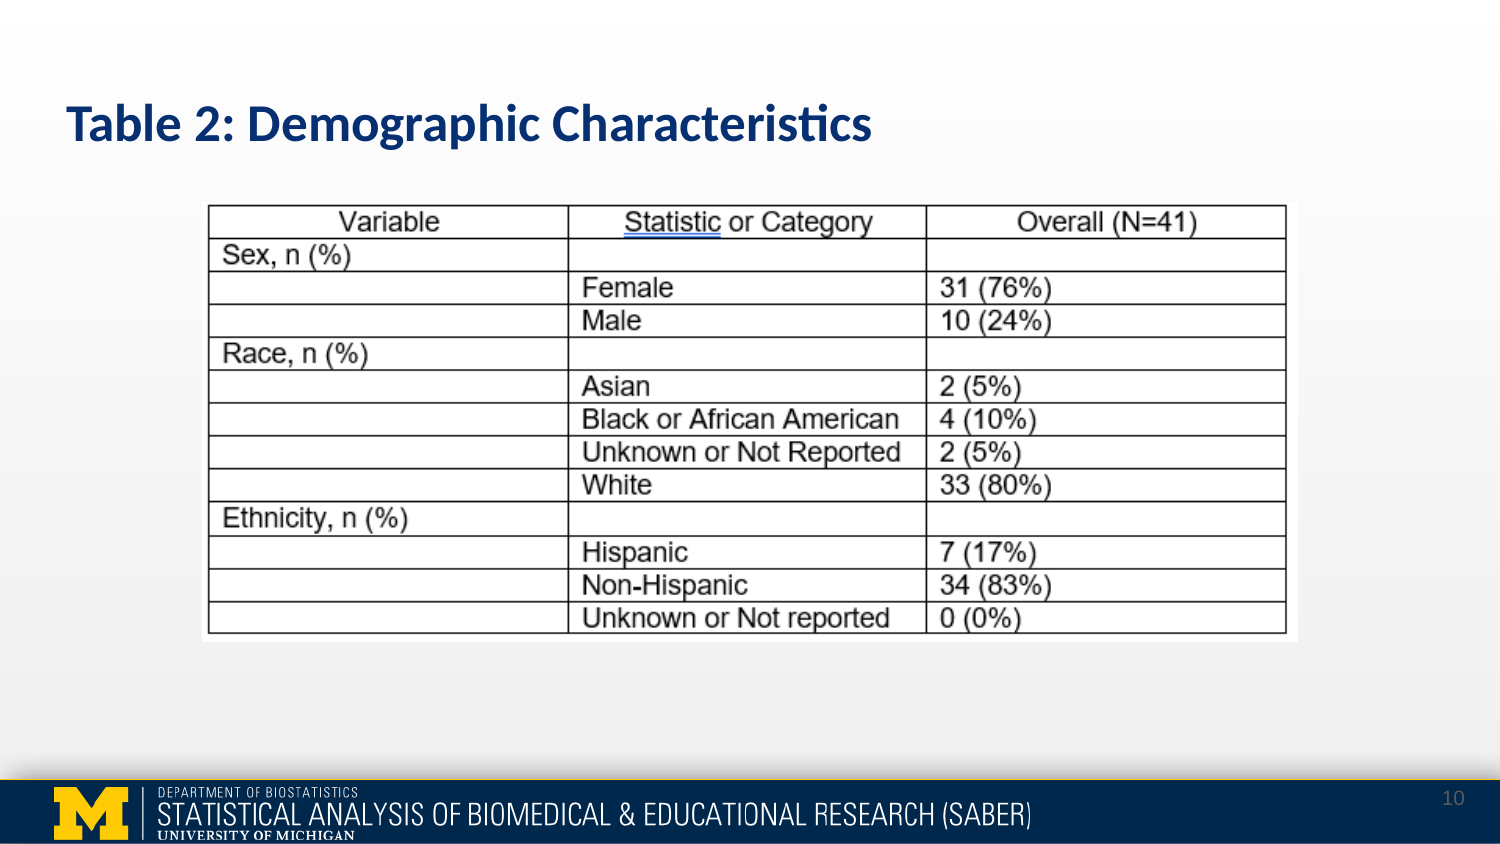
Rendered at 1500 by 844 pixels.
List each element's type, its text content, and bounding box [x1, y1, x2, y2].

title Table 2: Demographic Characteristics [51, 72, 1449, 167]
picture [201, 201, 1298, 642]
slide_number 10 [1389, 764, 1480, 830]
picture [54, 787, 1030, 840]
